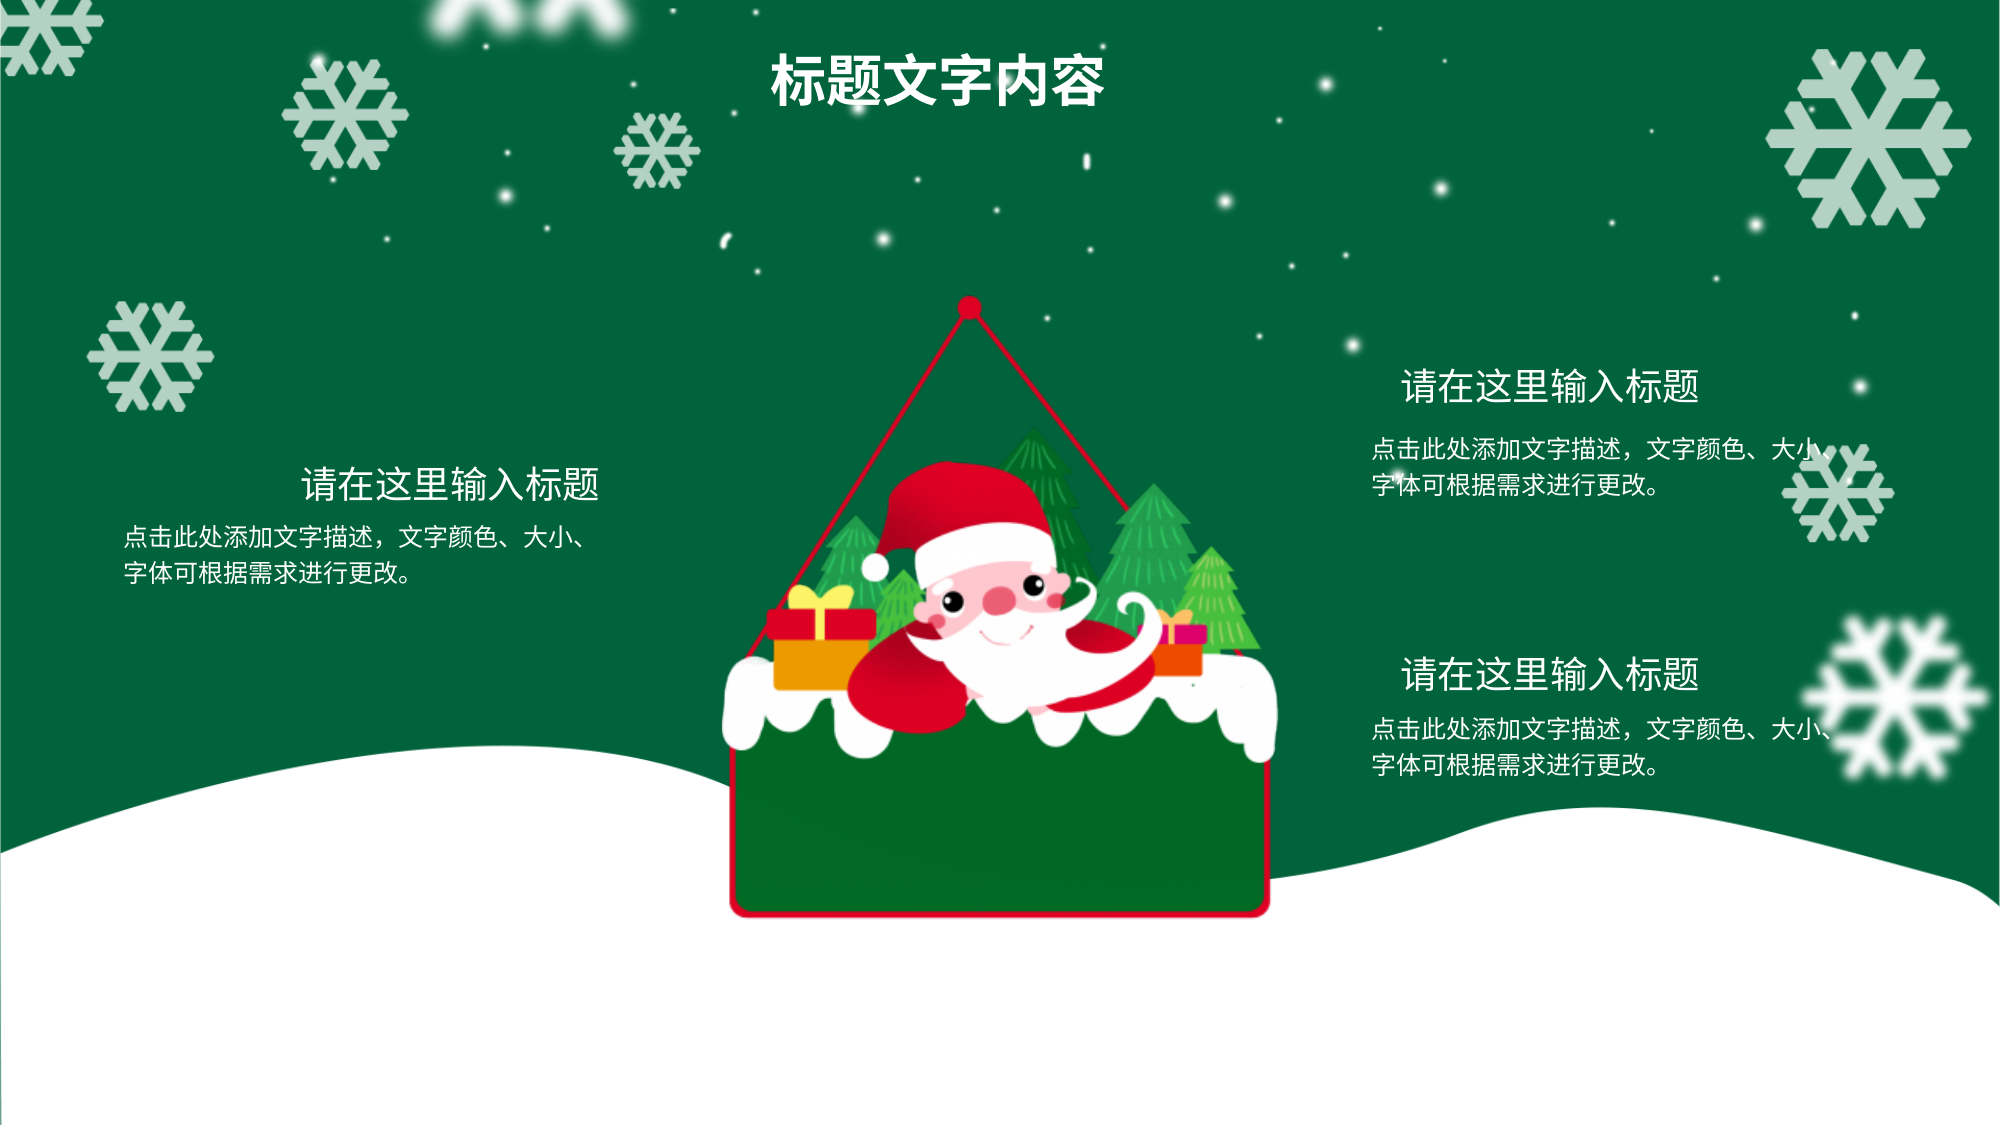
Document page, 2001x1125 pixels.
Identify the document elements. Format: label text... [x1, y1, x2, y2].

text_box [123, 795, 600, 920]
picture [0, 0, 2000, 1125]
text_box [123, 461, 600, 586]
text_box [1433, 362, 1870, 498]
text_box 标题文字内容 [38, 37, 1839, 121]
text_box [1433, 651, 1870, 778]
